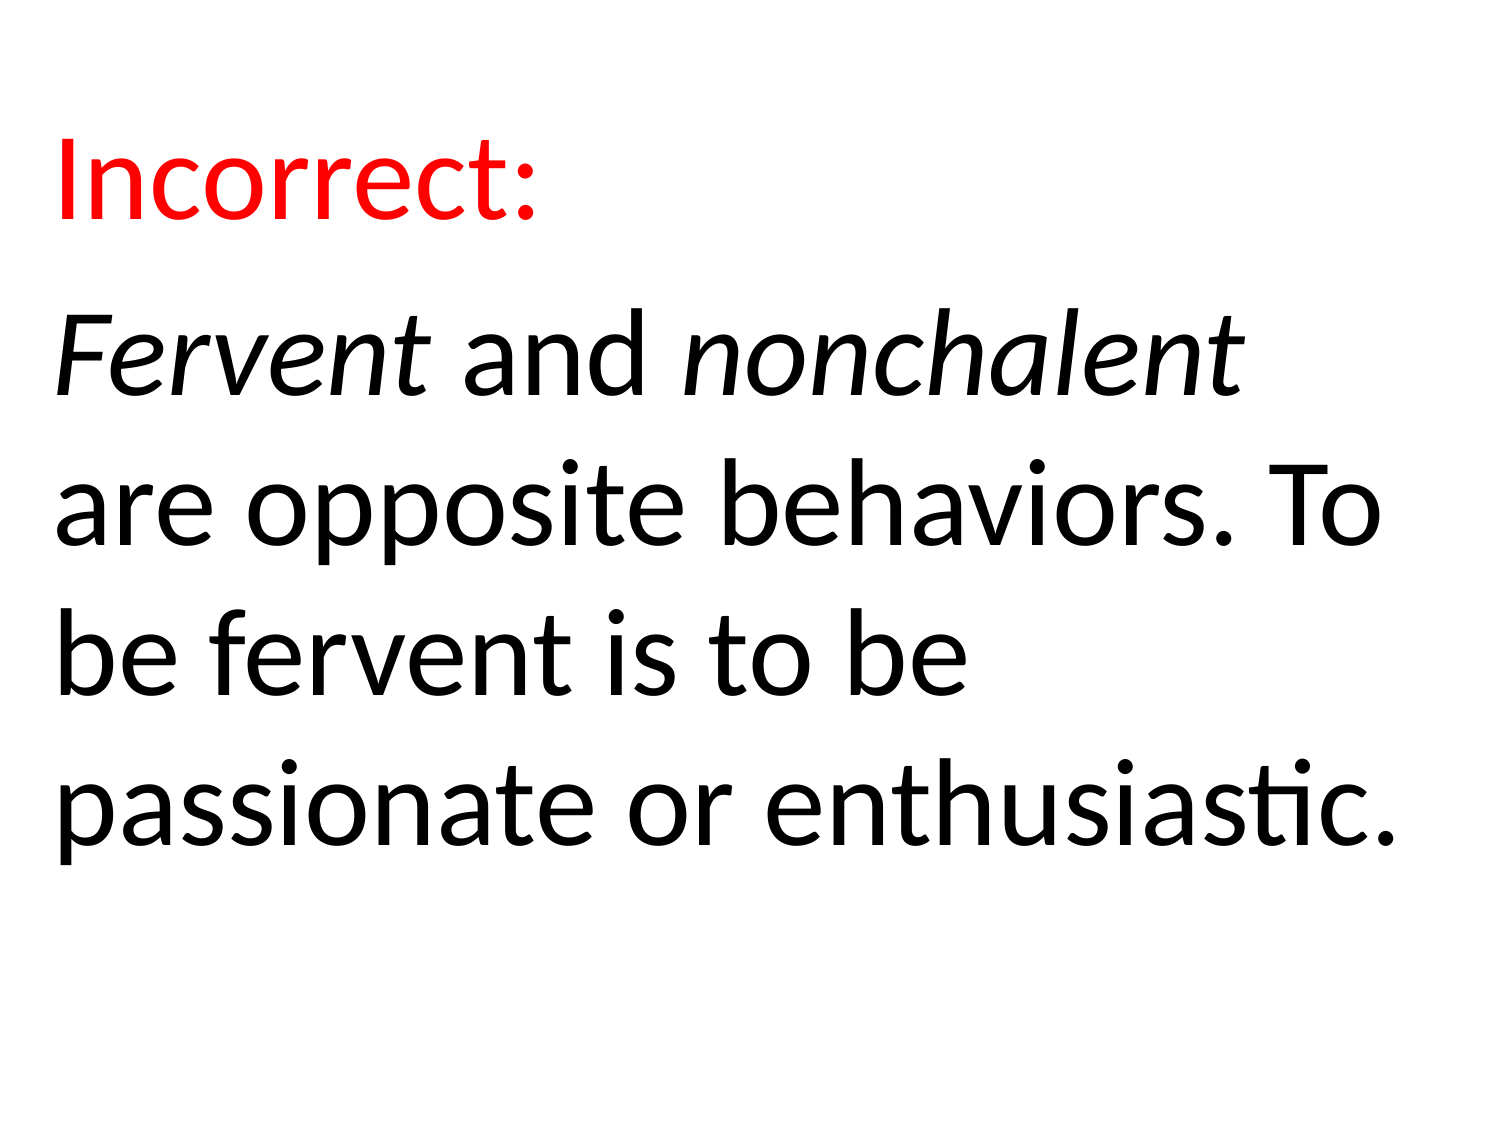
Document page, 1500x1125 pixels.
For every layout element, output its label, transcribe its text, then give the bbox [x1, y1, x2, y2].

list Incorrect: Fervent and nonchalent are opposite behaviors. To be fervent is to be passionate or enthusiastic. [37, 87, 1438, 830]
